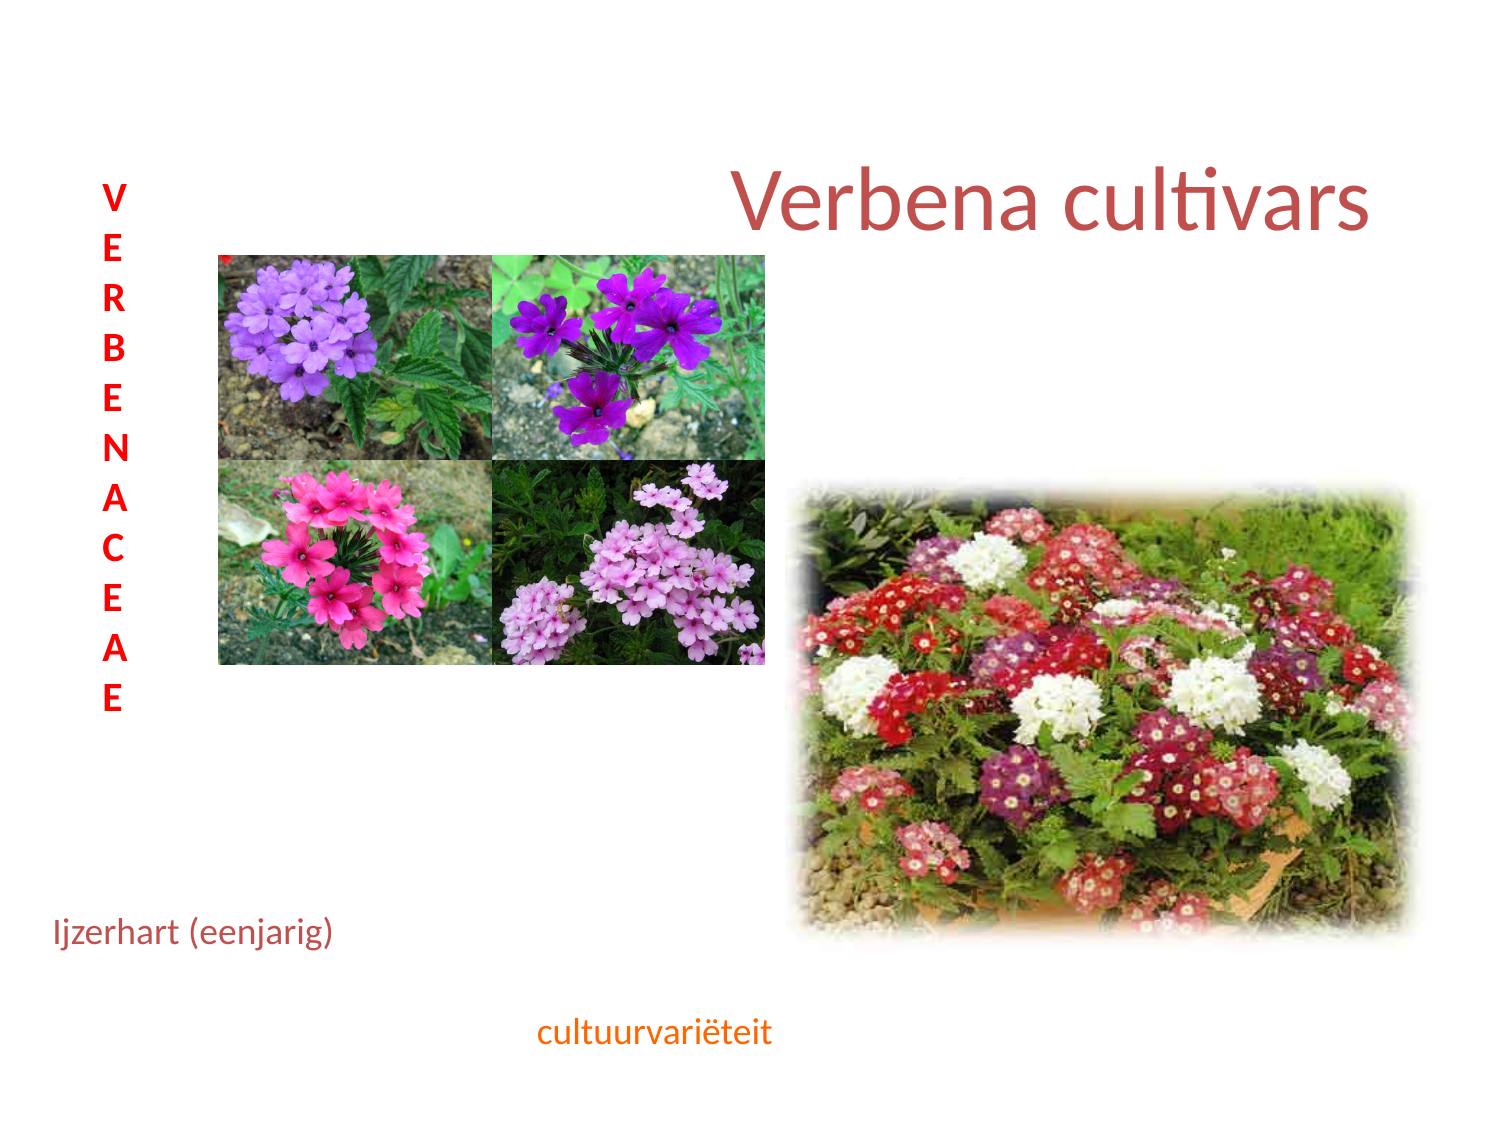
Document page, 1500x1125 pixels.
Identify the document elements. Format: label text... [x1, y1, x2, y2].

text_box VERBENACEAE [87, 162, 150, 728]
text_box cultuurvariëteit [75, 999, 788, 1060]
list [218, 255, 765, 665]
picture [785, 467, 1436, 954]
text_box Ijzerhart (eenjarig) [37, 899, 783, 960]
title Verbena cultivars [112, 99, 1388, 288]
